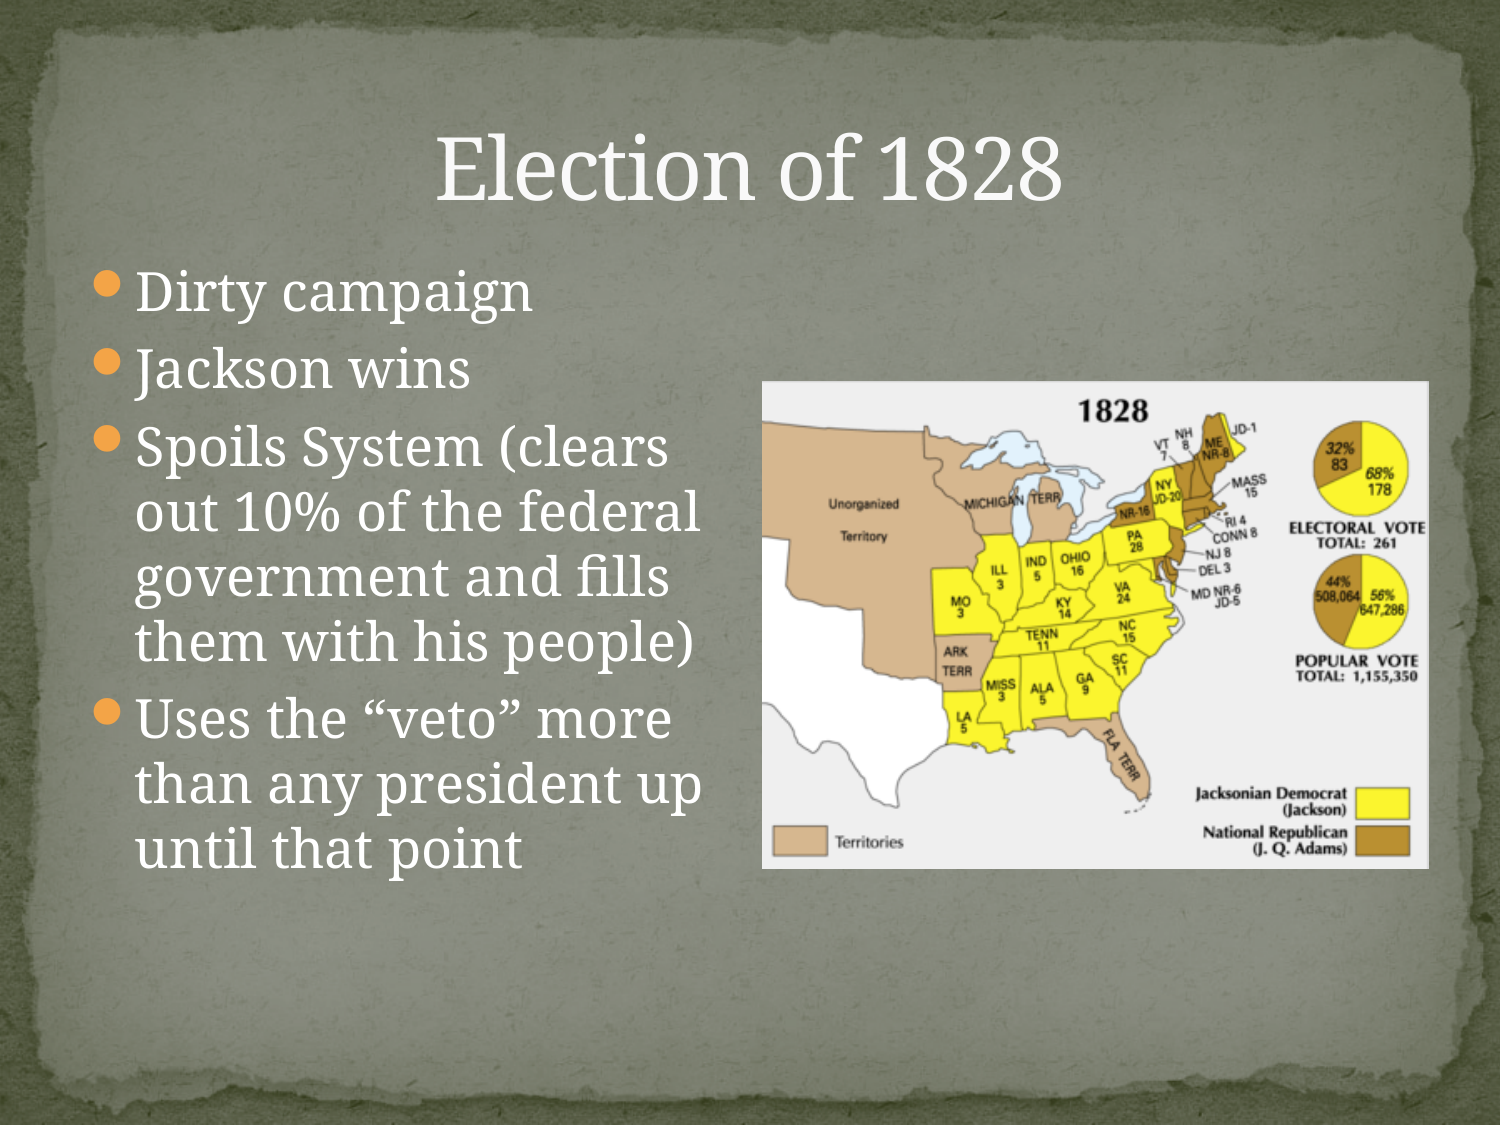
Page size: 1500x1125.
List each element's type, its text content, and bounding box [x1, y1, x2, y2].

list Dirty campaign Jackson wins Spoils System (clears out 10% of the federal government and fills them with his people) Uses the “veto” more than any president up until that point [75, 249, 741, 1000]
title Election of 1828 [74, 24, 1425, 225]
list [765, 252, 1426, 998]
